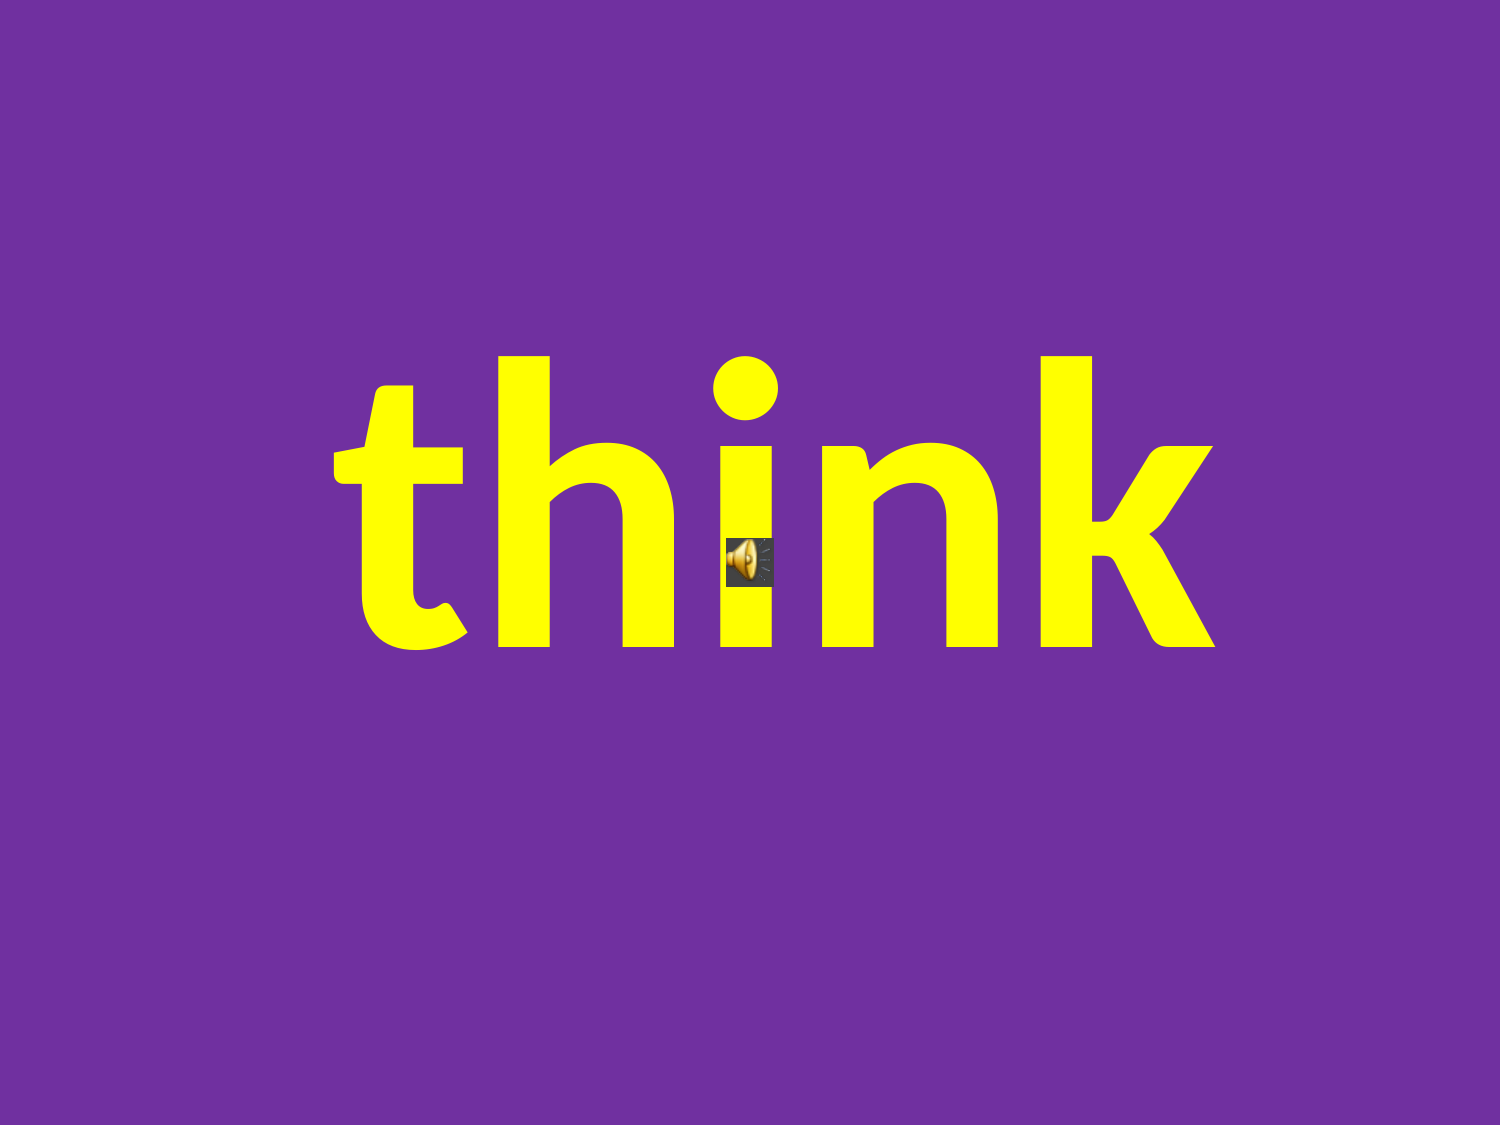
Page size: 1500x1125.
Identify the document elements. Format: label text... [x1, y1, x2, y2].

text_box think [99, 224, 1450, 738]
picture [724, 537, 776, 588]
